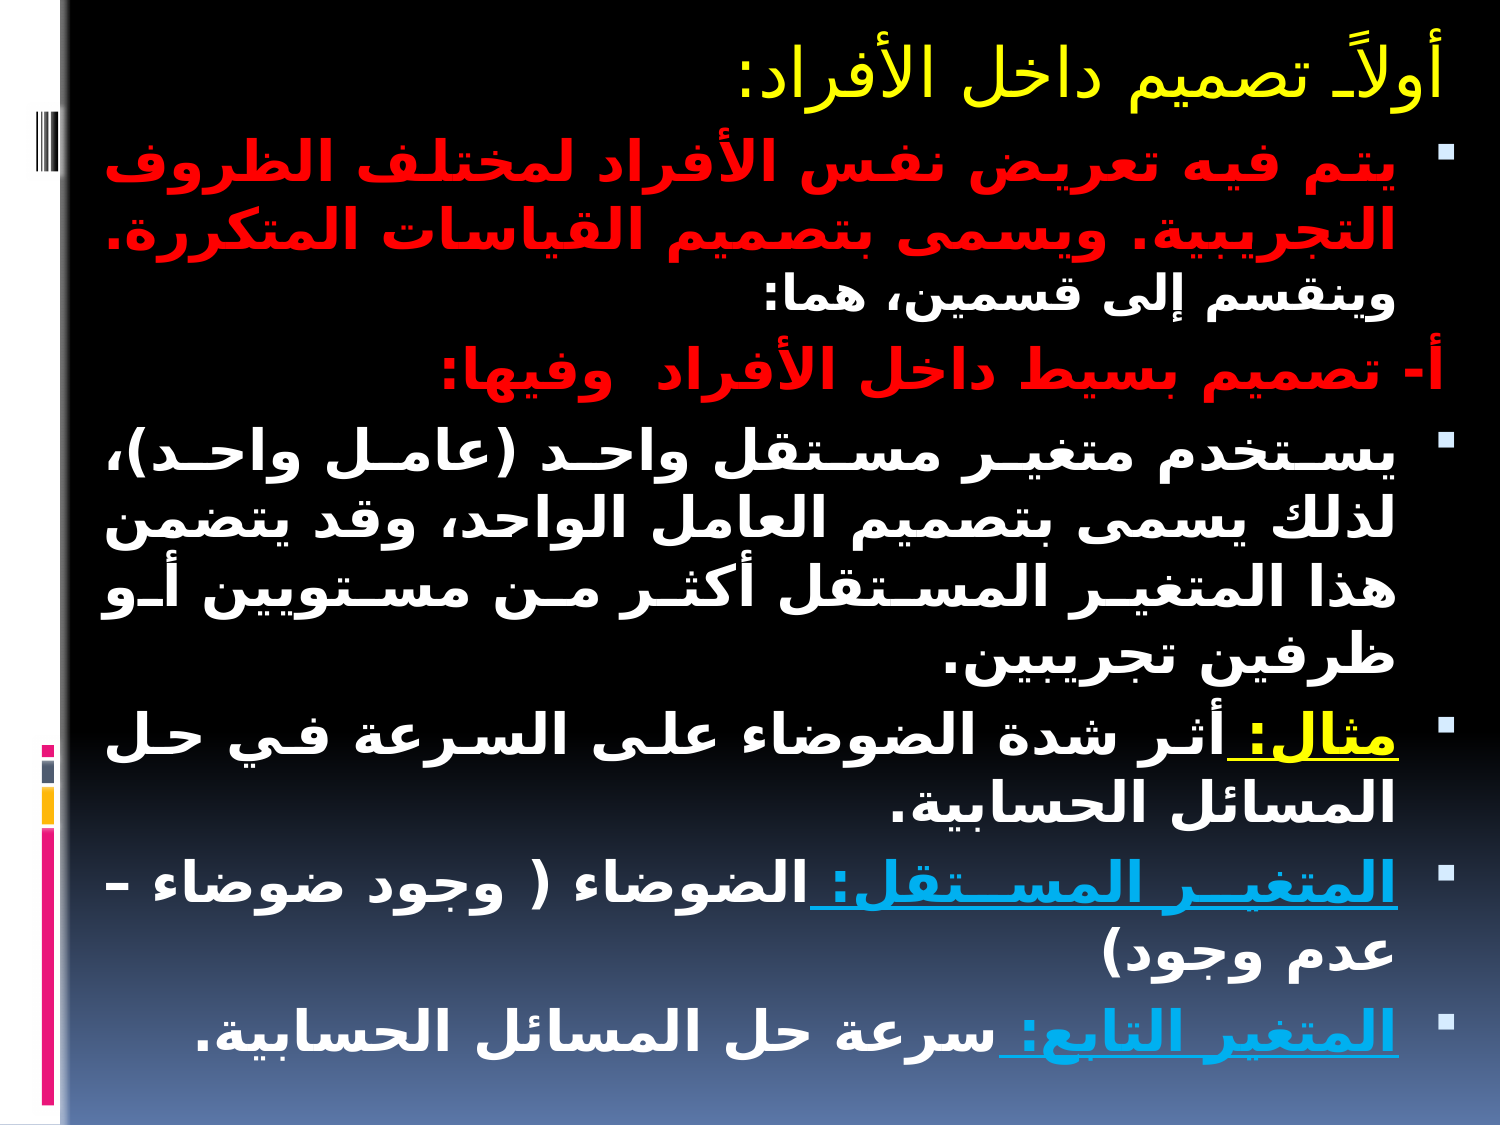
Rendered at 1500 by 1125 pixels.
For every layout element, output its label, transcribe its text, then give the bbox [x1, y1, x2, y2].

list أولاًـ تصميم داخل الأفراد: يتم فيه تعريض نفس الأفراد لمختلف الظروف التجريبية. ويسمى بتصميم القياسات المتكررة. وينقسم إلى قسمين، هما: أ- تصميم بسيط داخل الأفراد وفيها: يستخدم متغير مستقل واحد (عامل واحد)، لذلك يسمى بتصميم العامل الواحد، وقد يتضمن هذا المتغير المستقل أكثر من مستويين أو ظرفين تجريبين. مثال: أثر شدة الضوضاء على السرعة في حل المسائل الحسابية. المتغير المستقل: الضوضاء ( وجود ضوضاء – عدم وجود) المتغير التابع: سرعة حل المسائل الحسابية. [88, 30, 1471, 1083]
